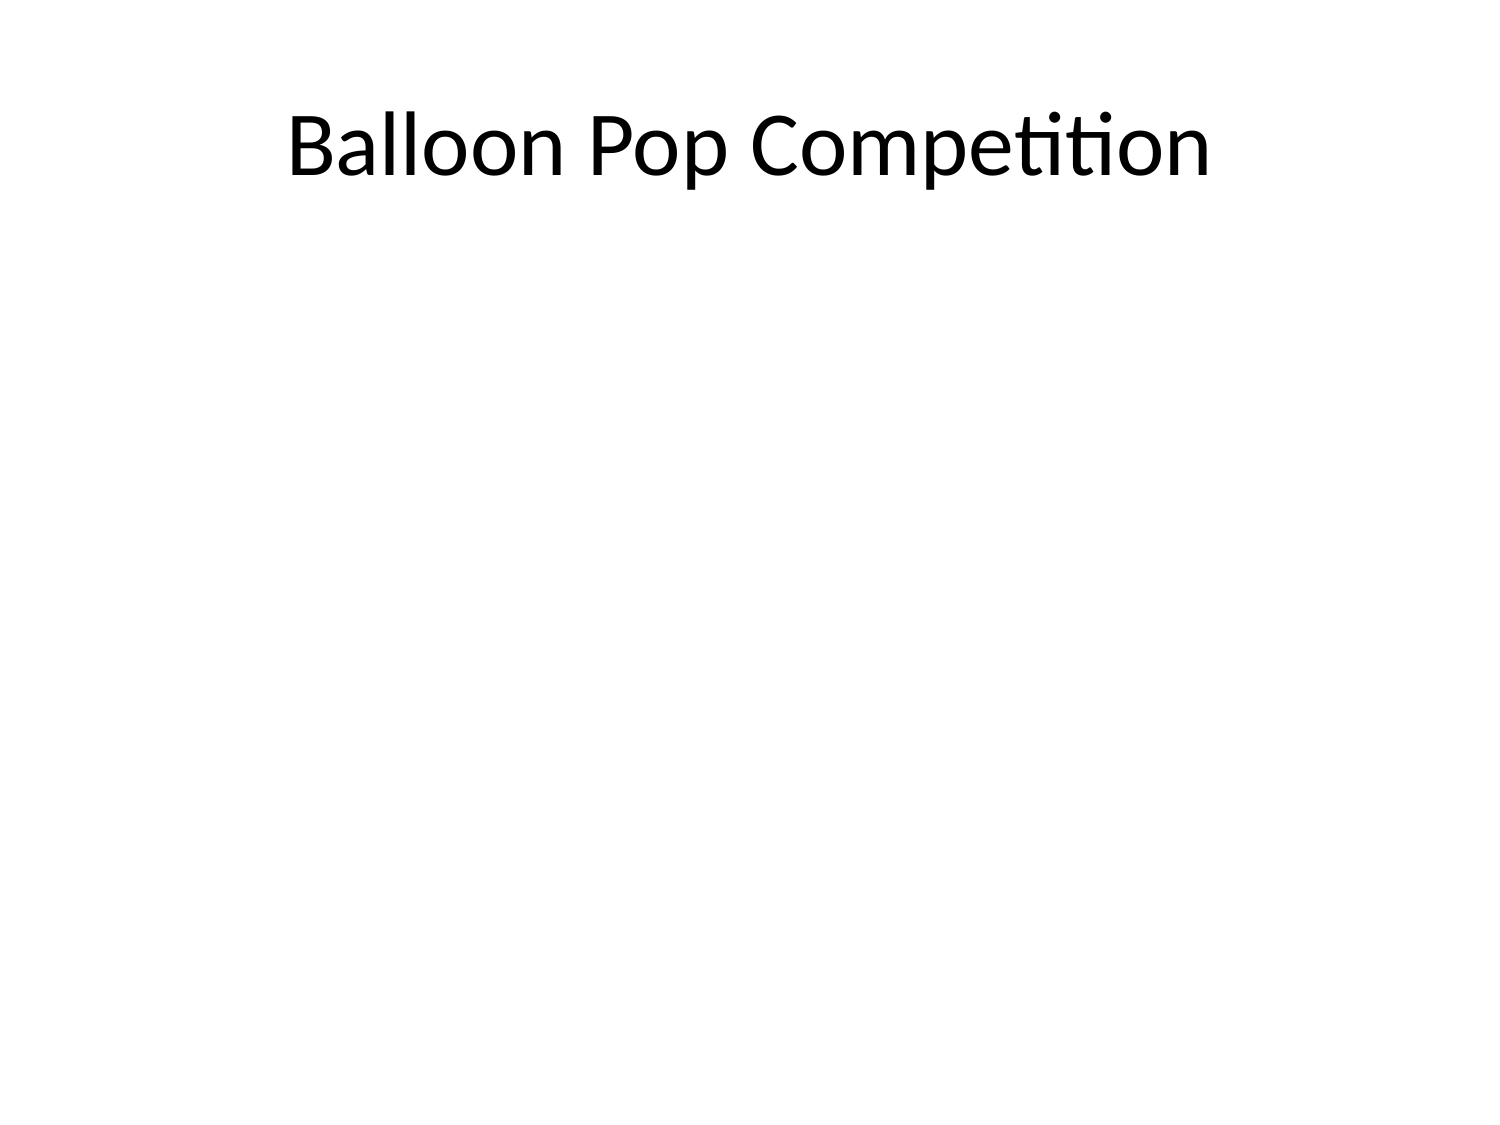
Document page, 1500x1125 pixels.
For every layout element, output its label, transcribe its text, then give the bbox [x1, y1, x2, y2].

title Balloon Pop Competition [75, 45, 1425, 233]
